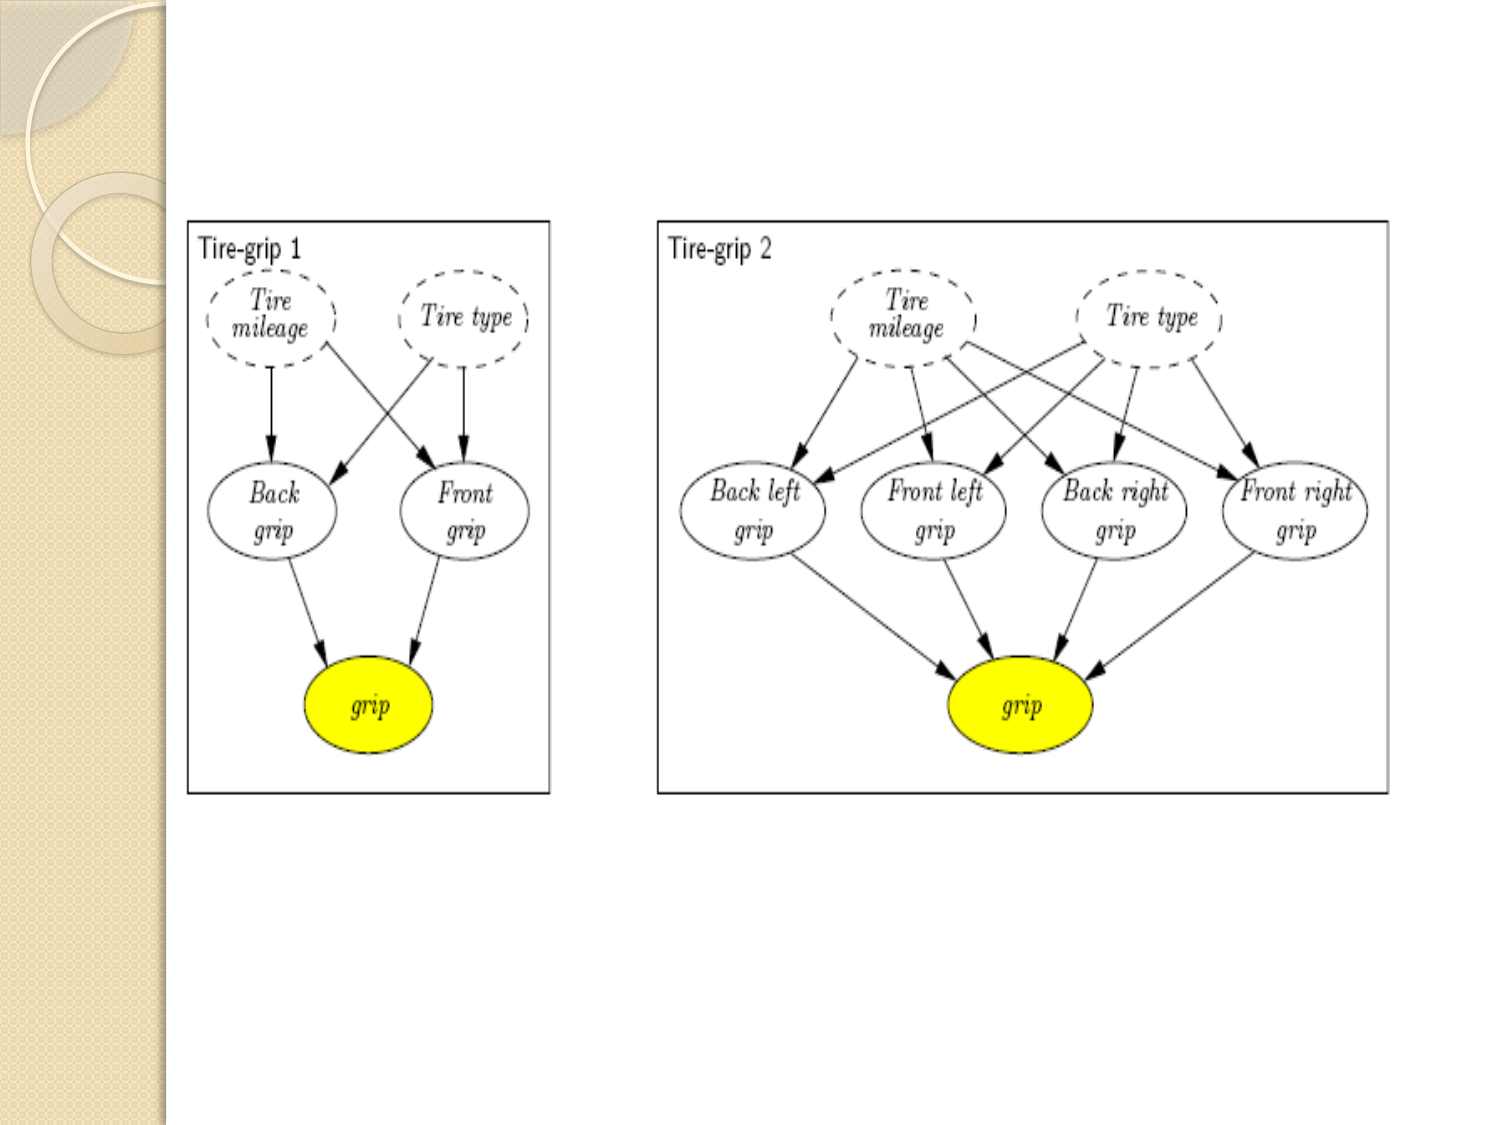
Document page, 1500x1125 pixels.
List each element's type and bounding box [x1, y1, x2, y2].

picture [179, 212, 1401, 813]
